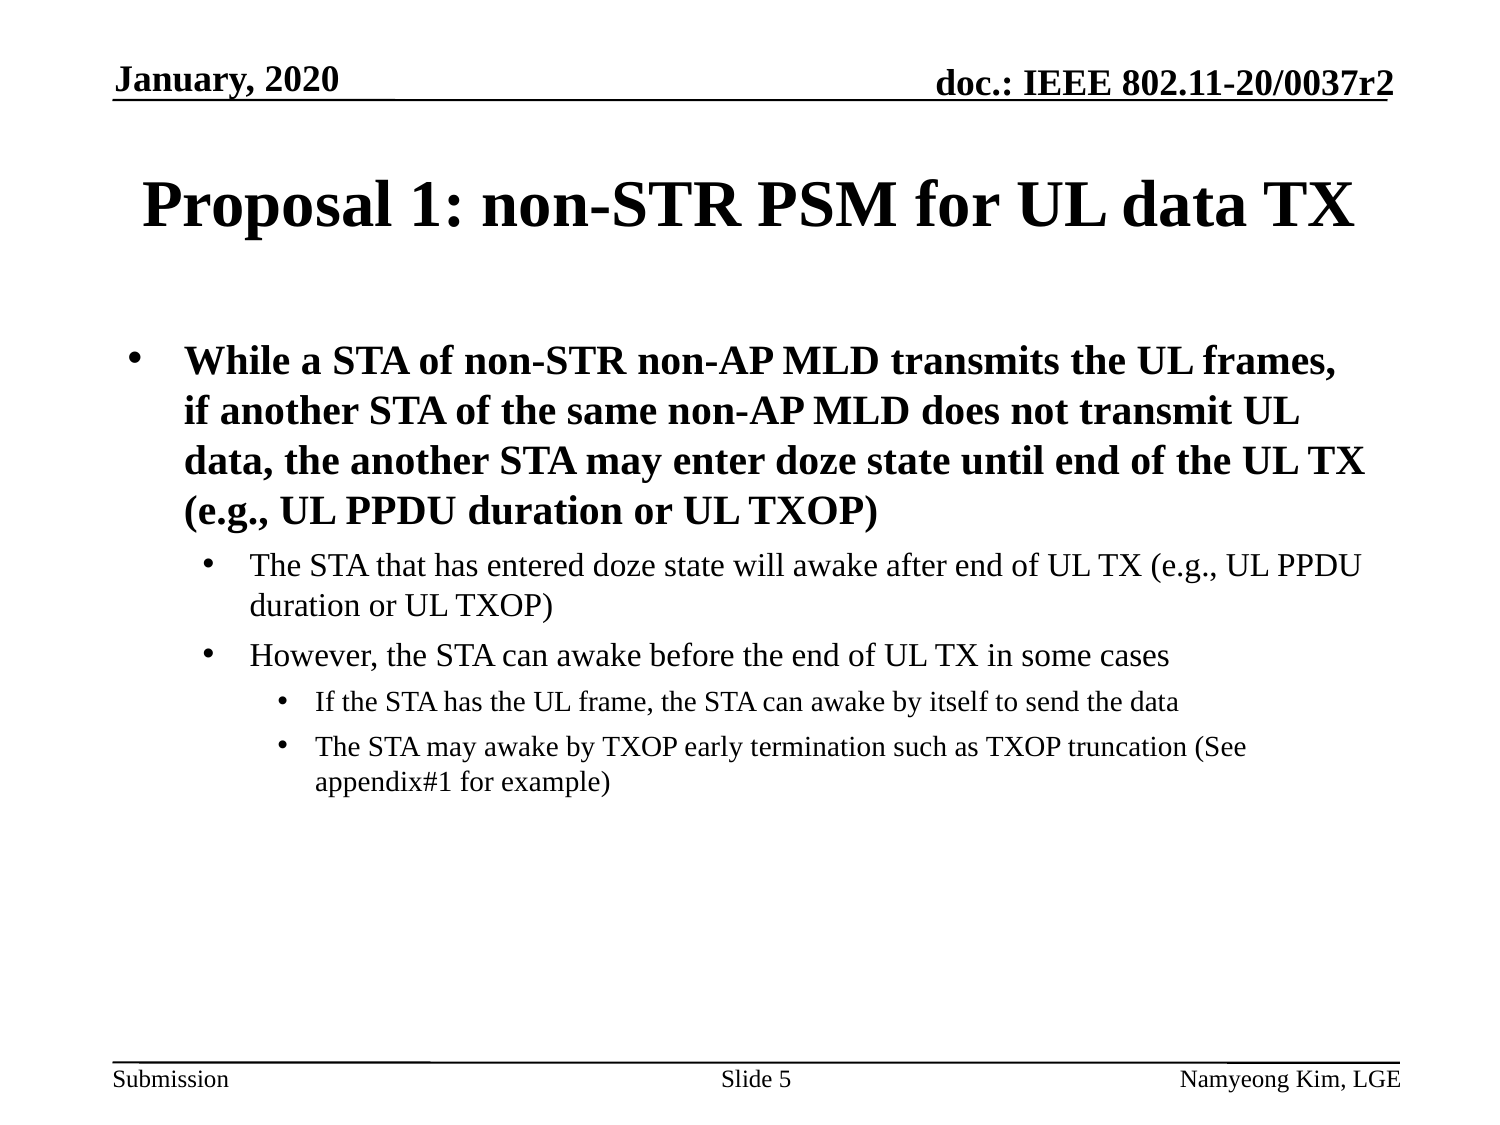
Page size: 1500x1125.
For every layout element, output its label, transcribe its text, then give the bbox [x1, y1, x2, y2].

slide_number Slide 5 [712, 1061, 800, 1123]
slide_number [114, 54, 423, 100]
list While a STA of non-STR non-AP MLD transmits the UL frames, if another STA of the same non-AP MLD does not transmit UL data, the another STA may enter doze state until end of the UL TX (e.g., UL PPDU duration or UL TXOP) The STA that has entered doze state will awake after end of UL TX (e.g., UL PPDU duration or UL TXOP) However, the STA can awake before the end of UL TX in some cases If the STA has the UL frame, the STA can awake by itself to send the data The STA may awake by TXOP early termination such as TXOP truncation (See appendix#1 for example) [112, 324, 1388, 1000]
footer Namyeong Kim, LGE [878, 1061, 1402, 1093]
title Proposal 1: non-STR PSM for UL data TX [112, 112, 1388, 288]
